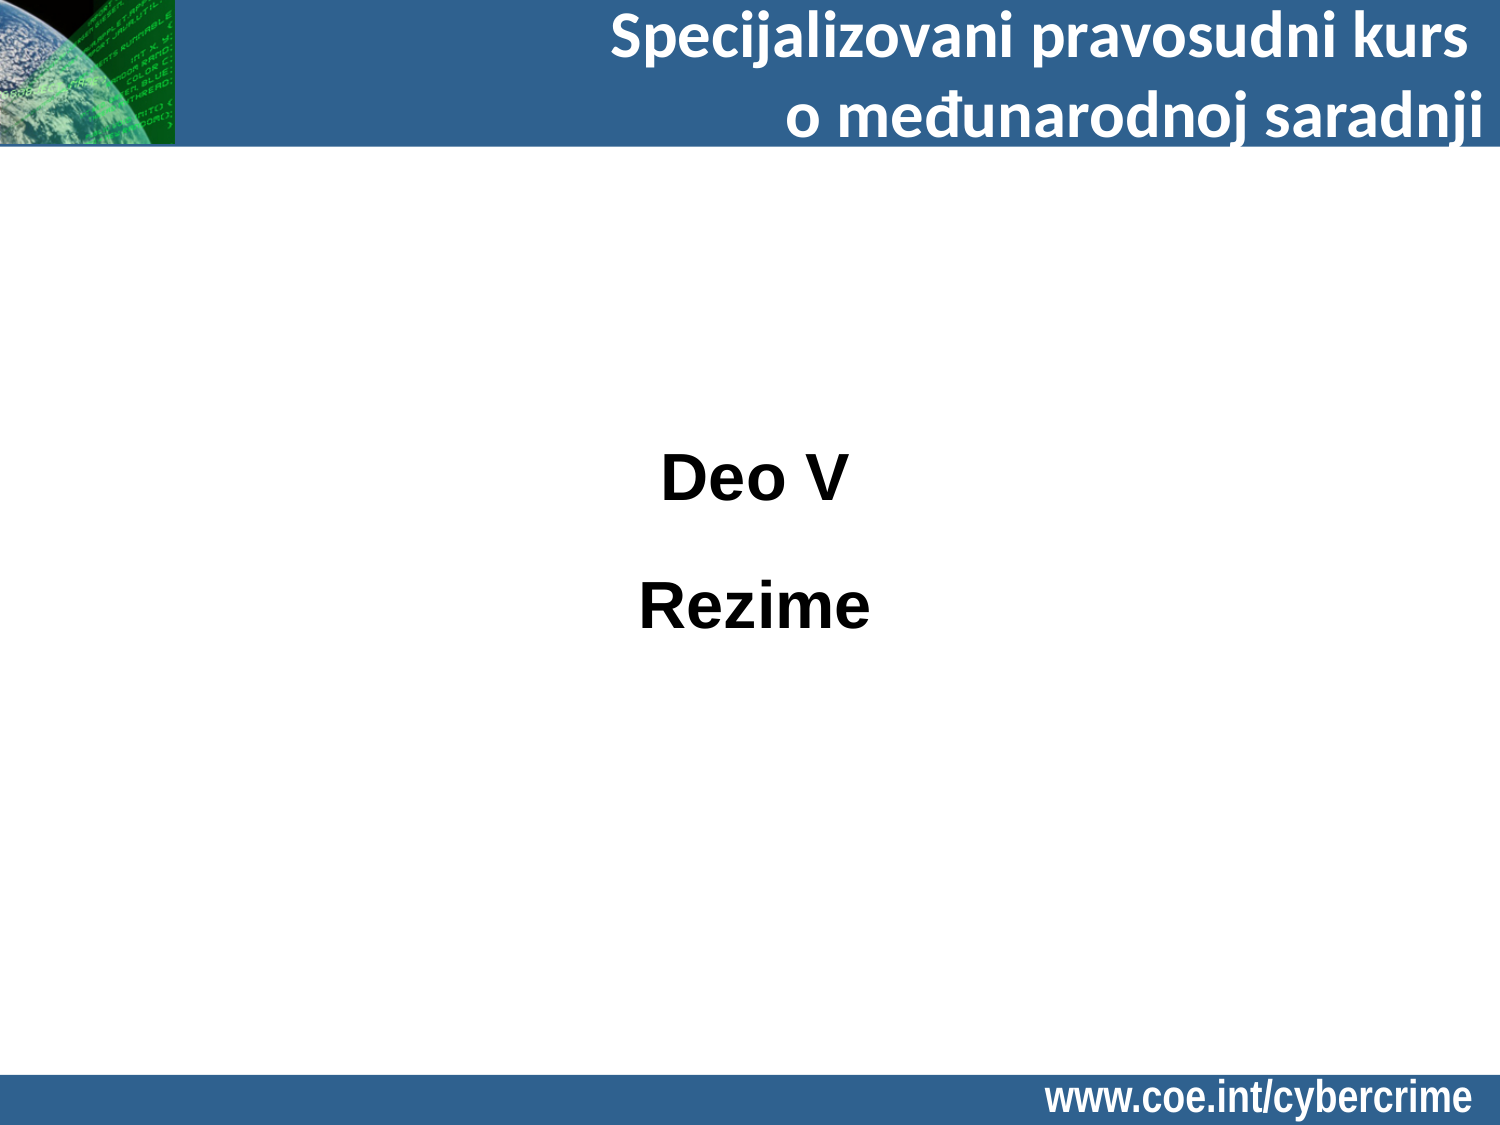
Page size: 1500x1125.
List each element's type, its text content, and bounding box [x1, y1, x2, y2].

picture [0, 0, 175, 144]
text_box [0, 1073, 1030, 1125]
text_box Deo V Rezime [56, 441, 1455, 713]
text_box Specijalizovani pravosudni kurs o međunarodnoj saradnji [177, 0, 1500, 149]
text_box www.coe.int/cybercrime [1030, 1059, 1500, 1125]
